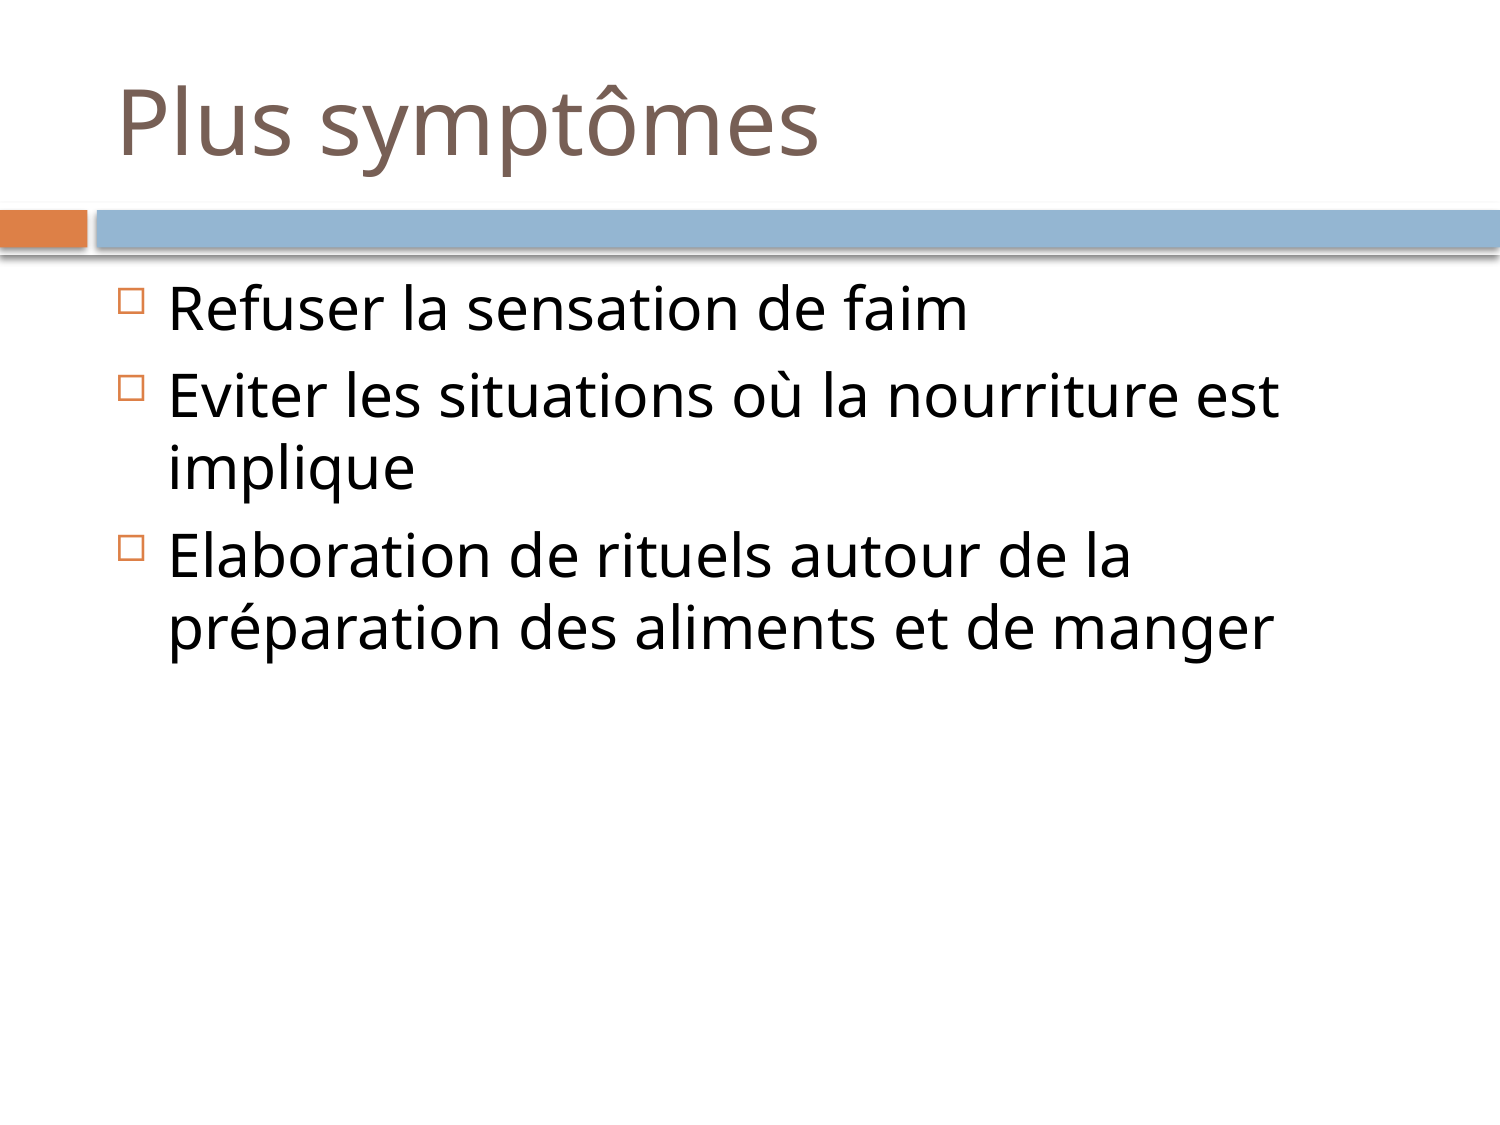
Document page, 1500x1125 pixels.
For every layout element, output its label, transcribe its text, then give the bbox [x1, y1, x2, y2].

list Refuser la sensation de faim Eviter les situations où la nourriture est implique Elaboration de rituels autour de la préparation des aliments et de manger [100, 262, 1438, 1000]
title Plus symptômes [100, 37, 1438, 200]
